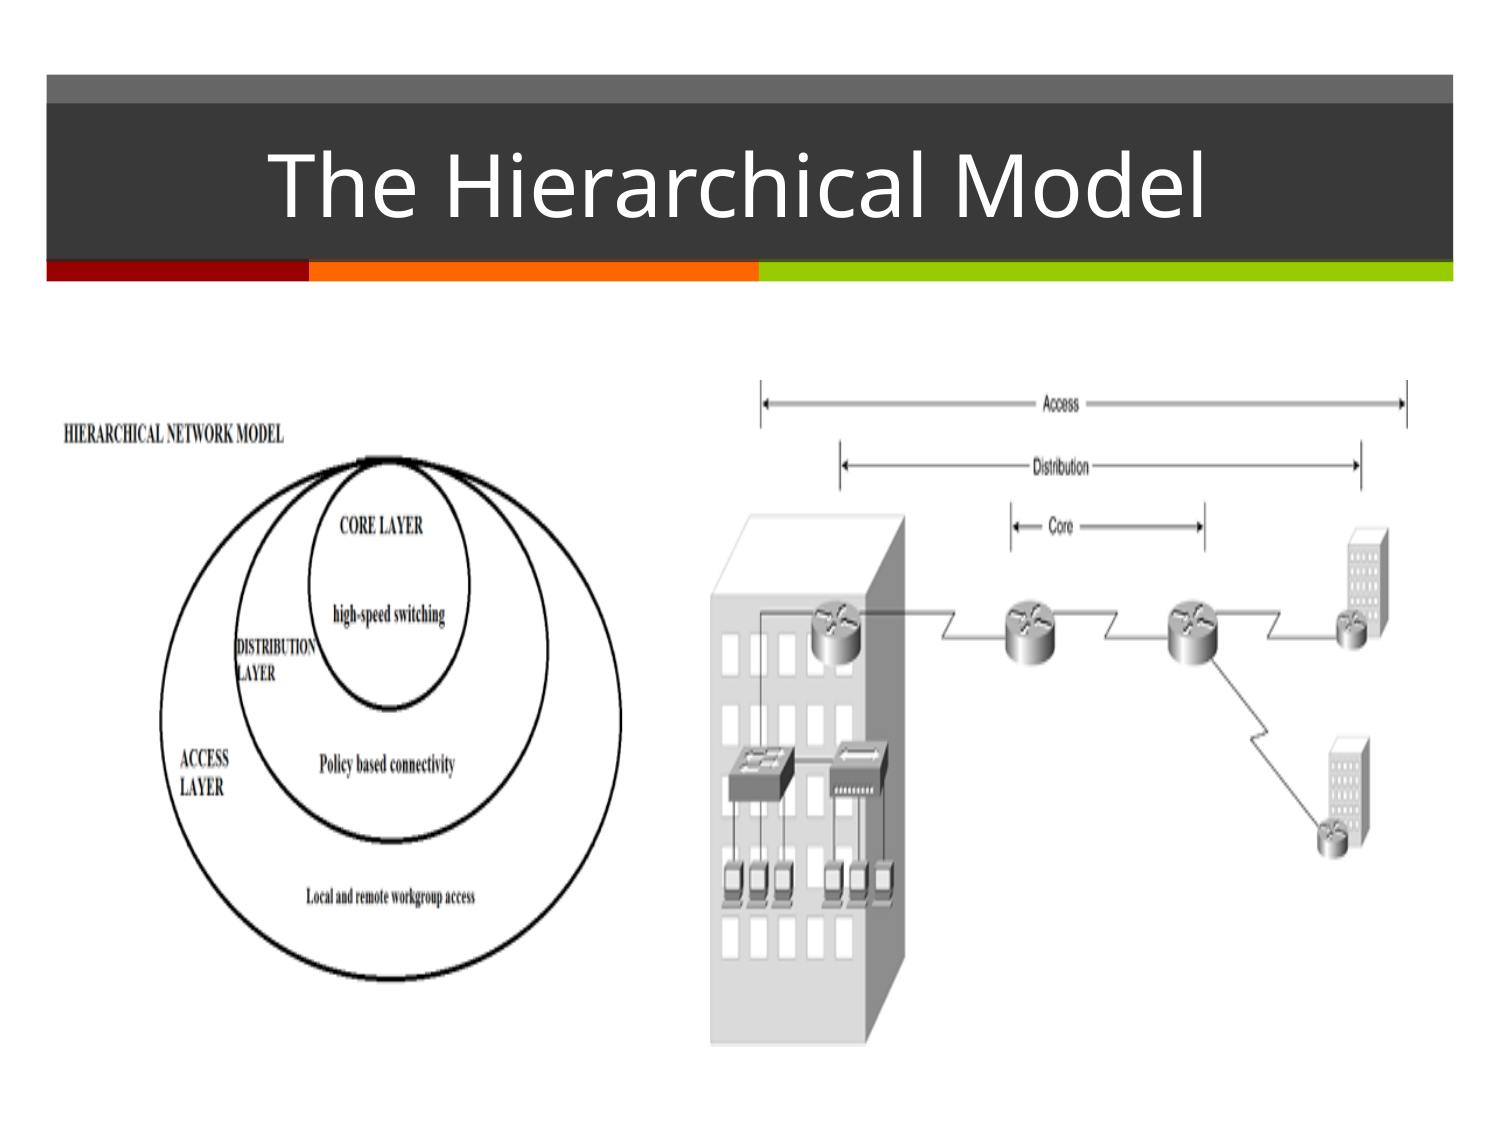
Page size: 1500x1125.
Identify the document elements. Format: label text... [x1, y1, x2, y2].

title The Hierarchical Model [46, 103, 1454, 263]
picture [46, 379, 1409, 1047]
